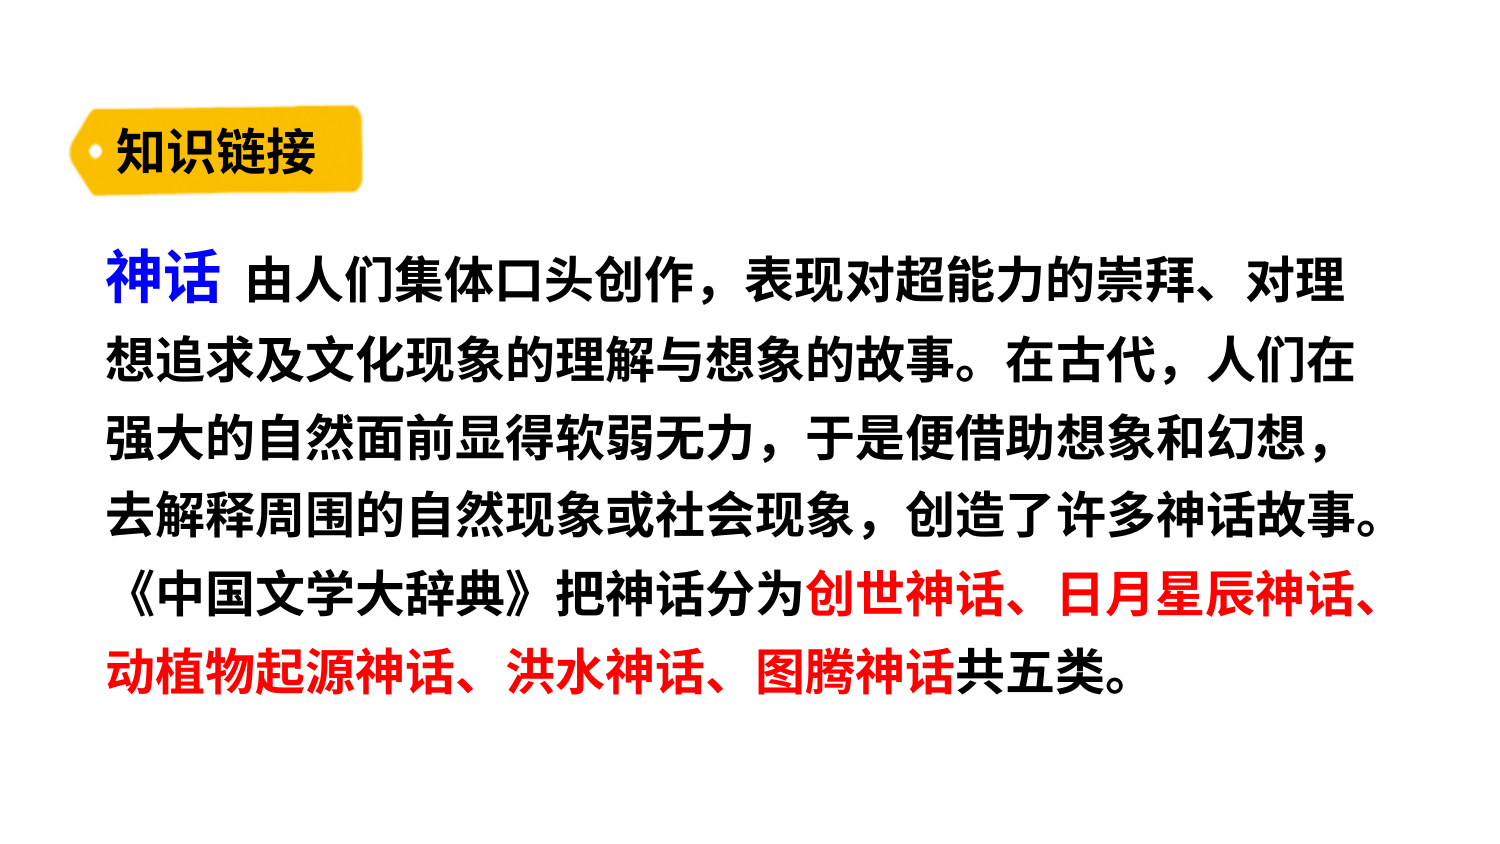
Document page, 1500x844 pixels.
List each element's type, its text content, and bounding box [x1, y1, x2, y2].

text_box 神话 由人们集体口头创作，表现对超能力的崇拜、对理想追求及文化现象的理解与想象的故事。在古代，人们在强大的自然面前显得软弱无力，于是便借助想象和幻想，去解释周围的自然现象或社会现象，创造了许多神话故事。《中国文学大辞典》把神话分为创世神话、日月星辰神话、动植物起源神话、洪水神话、图腾神话共五类。 [90, 211, 1398, 708]
picture [56, 100, 375, 201]
